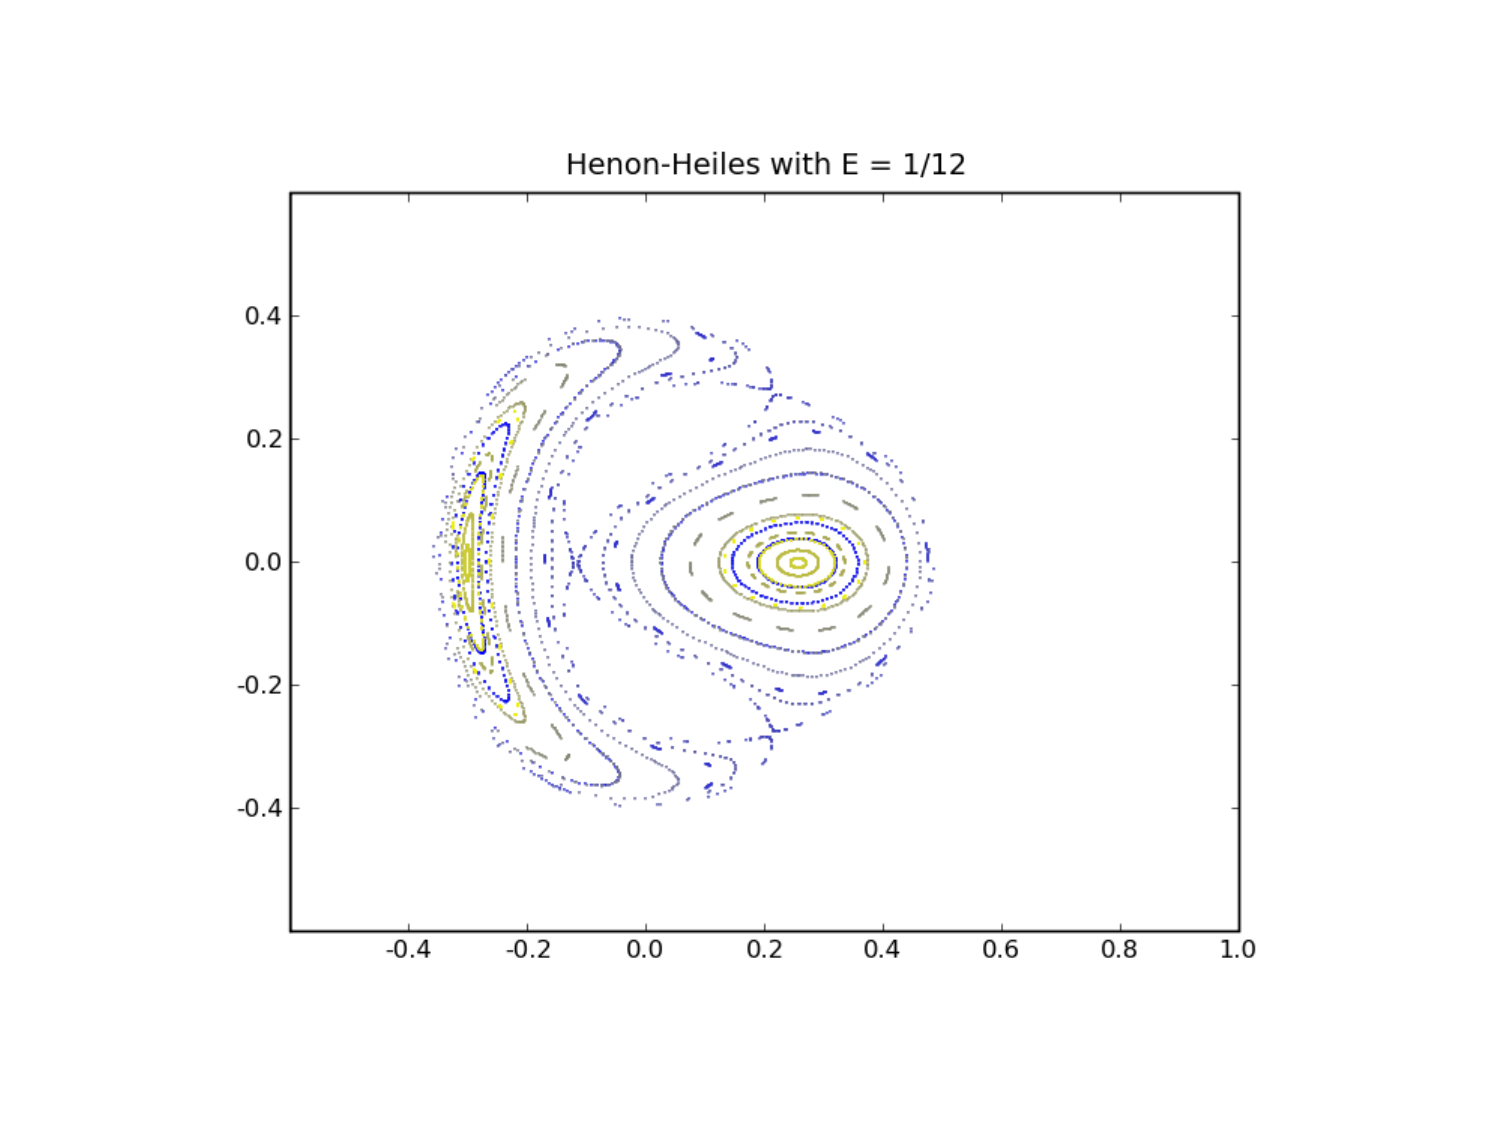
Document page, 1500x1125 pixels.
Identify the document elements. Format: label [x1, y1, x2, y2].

picture [138, 100, 1362, 1024]
